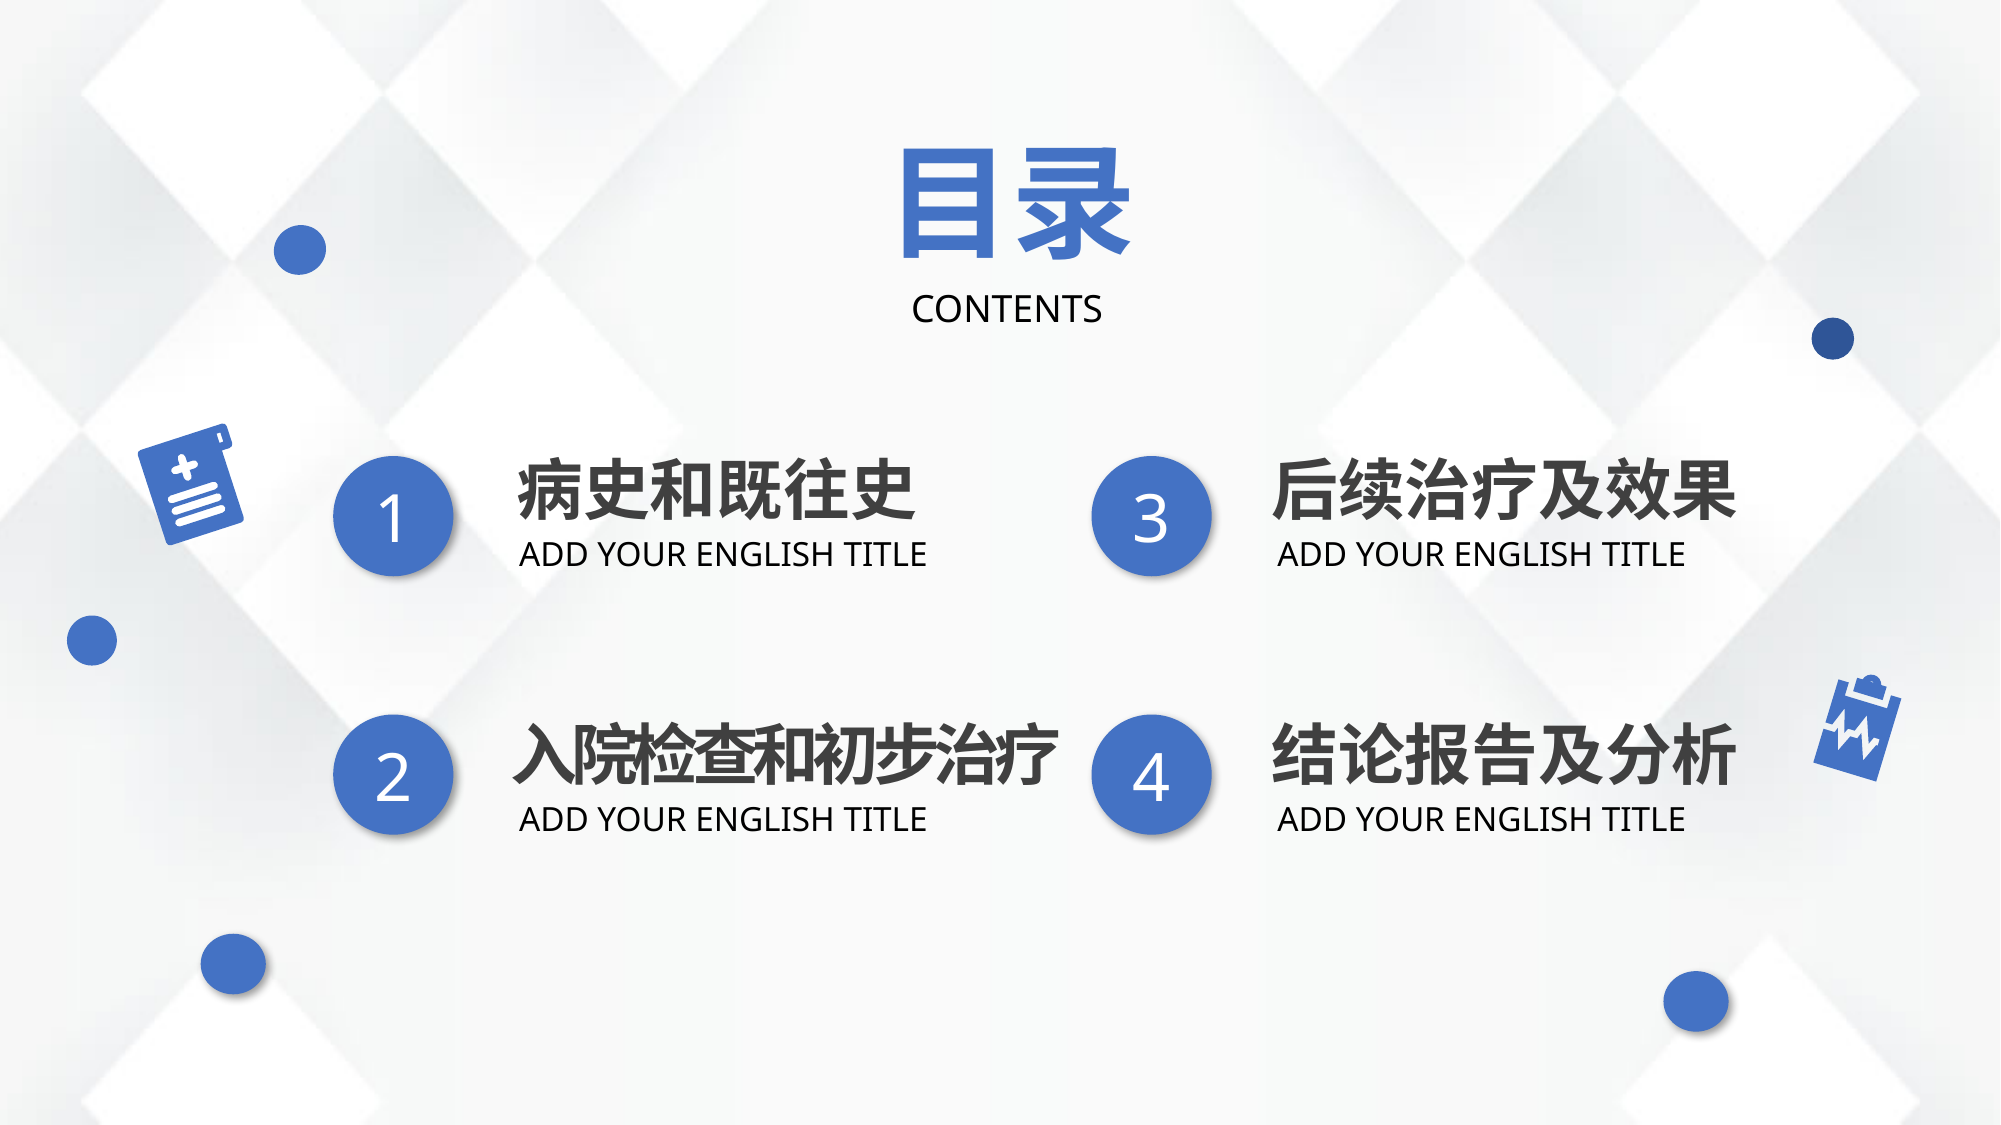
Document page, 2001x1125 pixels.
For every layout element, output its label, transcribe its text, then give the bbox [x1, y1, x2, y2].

text_box [137, 423, 244, 546]
text_box ADD YOUR ENGLISH TITLE [504, 525, 944, 581]
text_box 病史和既往史 [501, 440, 933, 535]
text_box 1 [332, 454, 455, 578]
picture [0, 0, 2001, 1125]
text_box [65, 614, 118, 667]
text_box 2 [332, 713, 455, 836]
text_box [1813, 679, 1902, 782]
text_box ADD YOUR ENGLISH TITLE [1262, 525, 1702, 581]
text_box 3 [1090, 454, 1213, 578]
text_box ADD YOUR ENGLISH TITLE [1262, 790, 1702, 846]
text_box [272, 224, 328, 276]
text_box [1853, 674, 1887, 701]
text_box ADD YOUR ENGLISH TITLE [504, 790, 944, 846]
text_box [1662, 970, 1730, 1033]
text_box [199, 932, 267, 996]
text_box 入院检查和初步治疗 [495, 705, 1077, 801]
text_box CONTENTS [870, 278, 1144, 338]
text_box 后续治疗及效果 [1256, 440, 1754, 535]
text_box [1810, 316, 1856, 361]
text_box 4 [1090, 713, 1213, 836]
text_box 目录 [871, 115, 1152, 281]
text_box 结论报告及分析 [1256, 705, 1754, 801]
